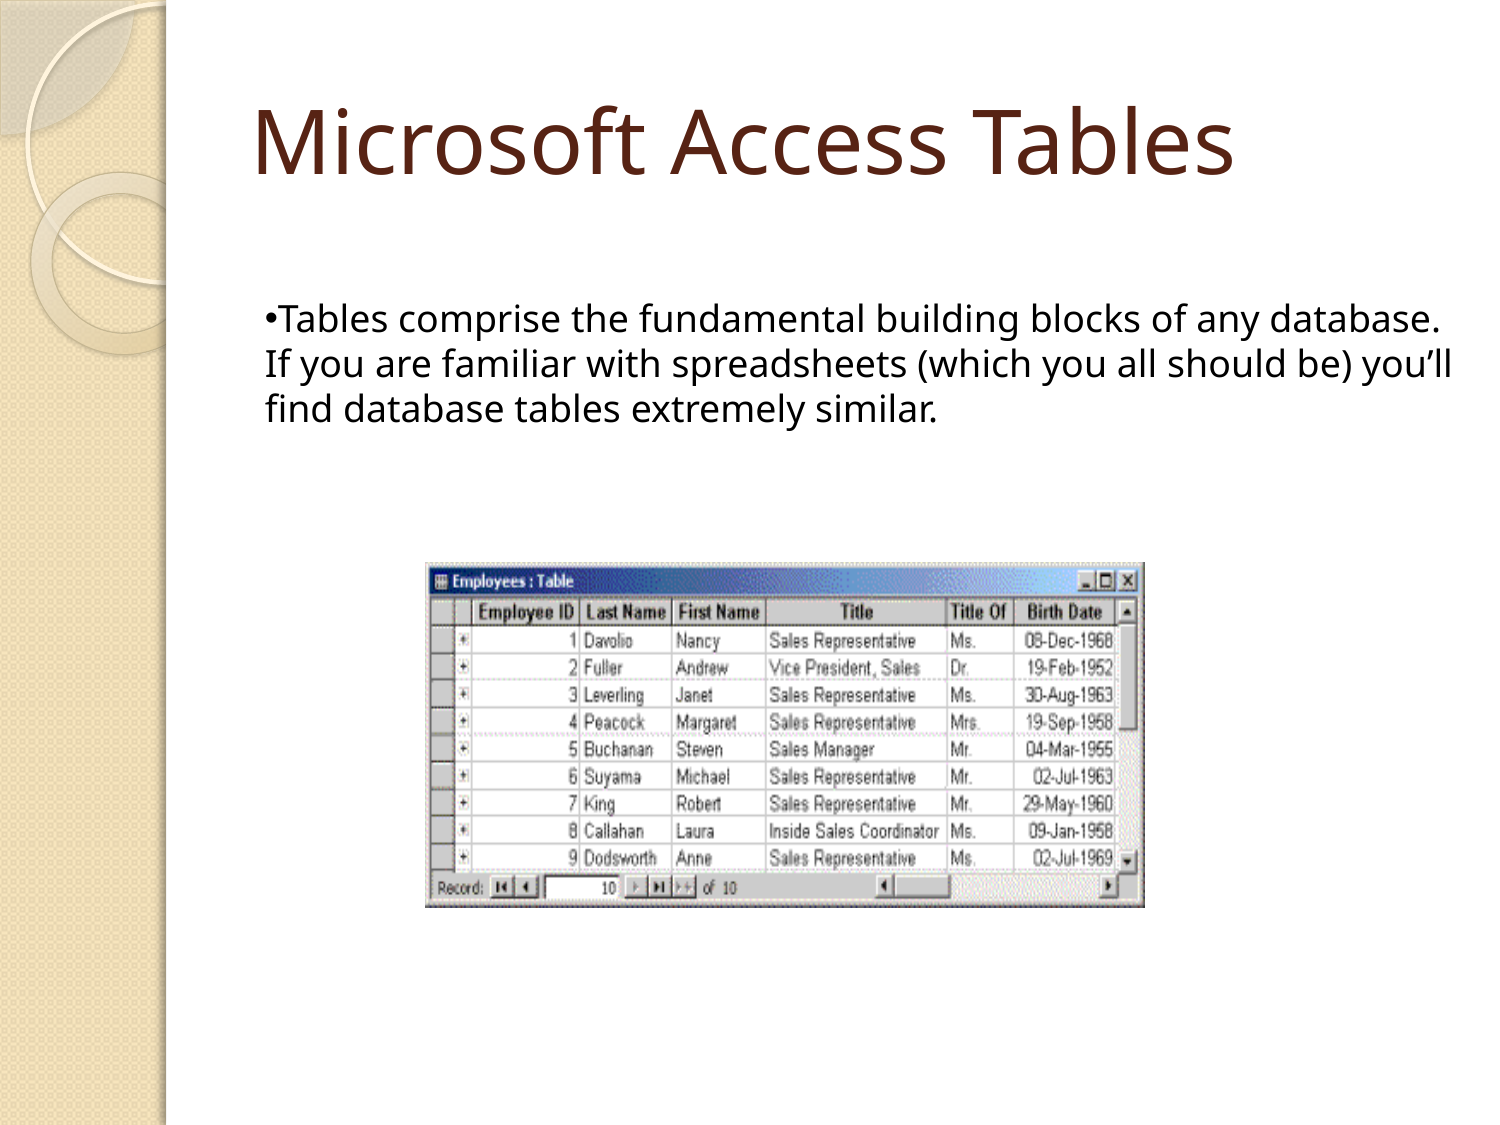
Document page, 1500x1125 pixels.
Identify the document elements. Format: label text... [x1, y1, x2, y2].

title Microsoft Access Tables [235, 45, 1466, 233]
text_box Tables comprise the fundamental building blocks of any database. If you are familiar with spreadsheets (which you all should be) you’ll find database tables extremely similar. [249, 287, 1475, 528]
picture [424, 562, 1146, 908]
